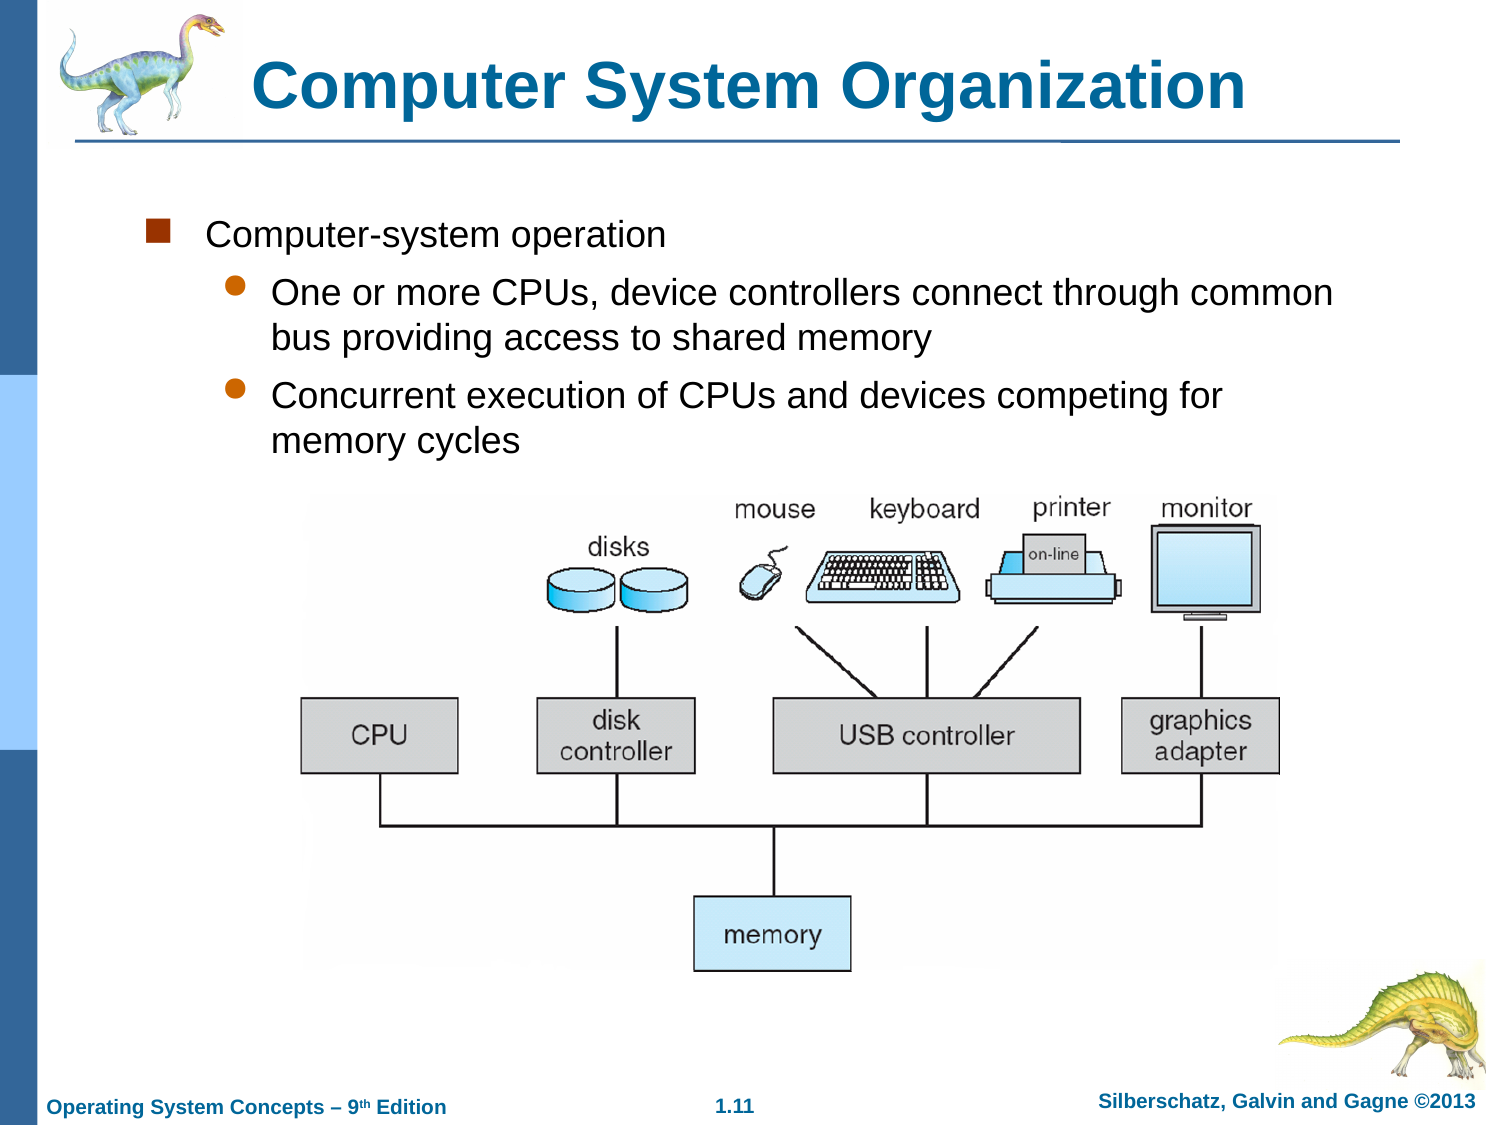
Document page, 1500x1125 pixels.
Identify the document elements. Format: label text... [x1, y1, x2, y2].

list Computer-system operation One or more CPUs, device controllers connect through common bus providing access to shared memory Concurrent execution of CPUs and devices competing for memory cycles [133, 202, 1381, 946]
picture [292, 485, 1486, 1090]
title Computer System Organization [74, 34, 1426, 130]
picture [46, 0, 243, 149]
